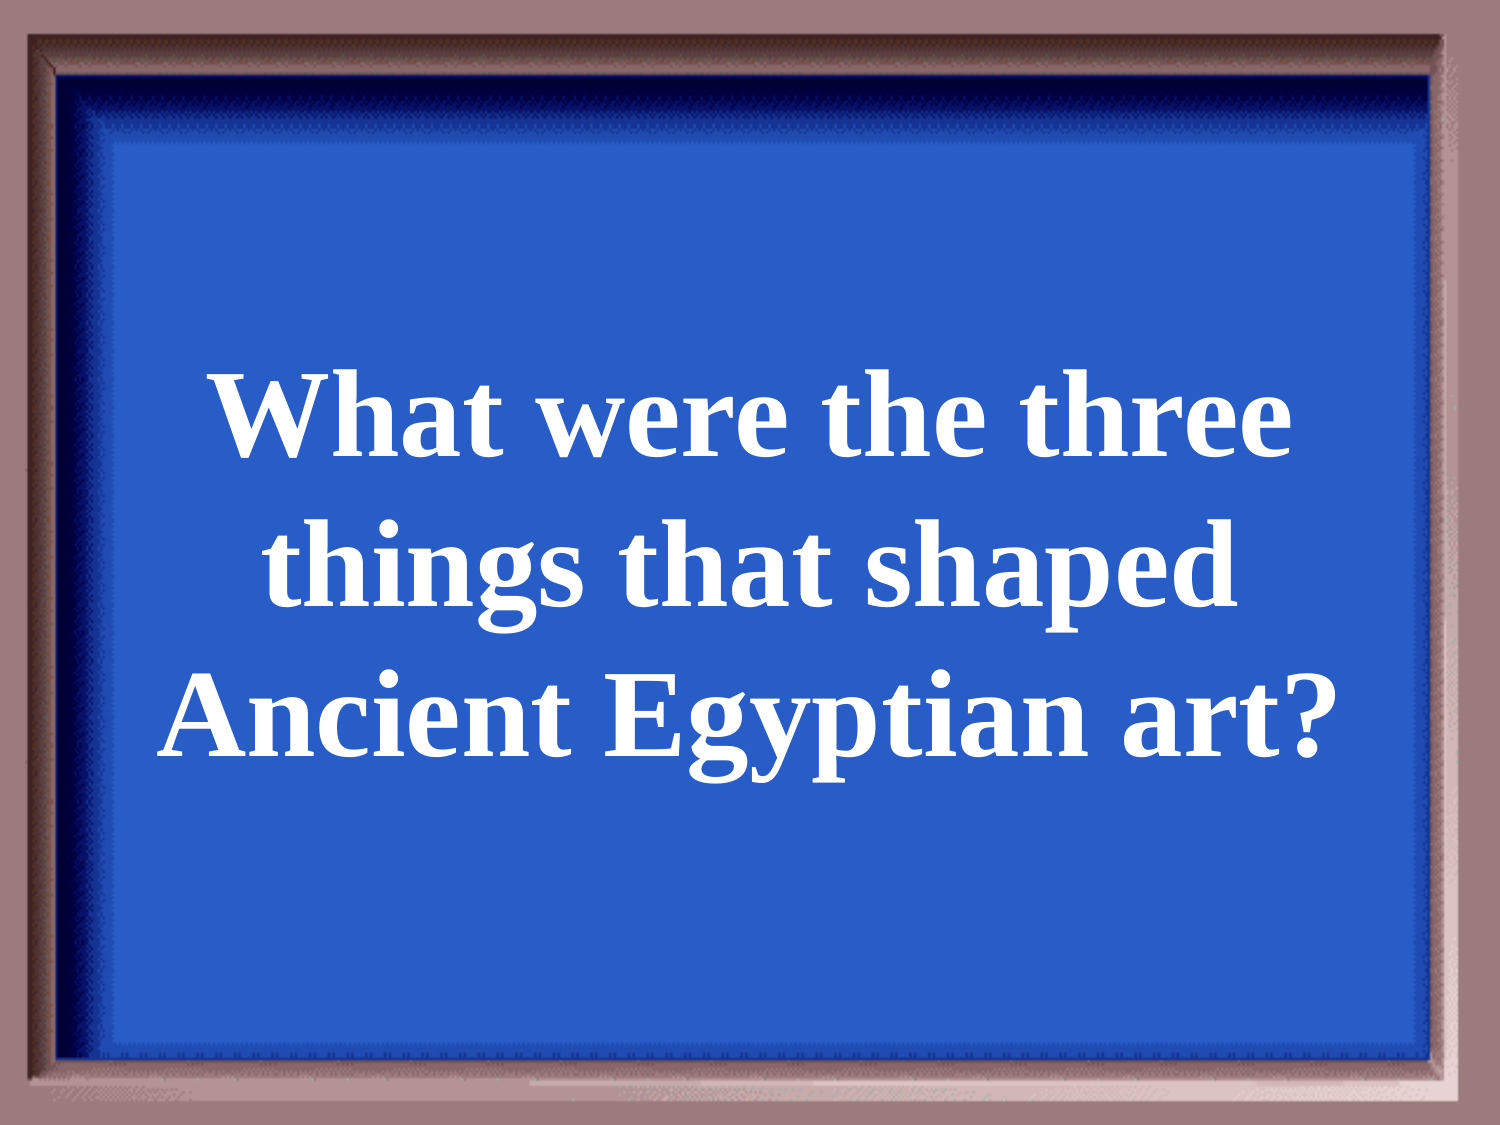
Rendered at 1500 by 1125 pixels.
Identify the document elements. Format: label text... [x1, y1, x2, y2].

title What were the three things that shaped Ancient Egyptian art? [112, 462, 1388, 650]
picture [0, 0, 1500, 1125]
